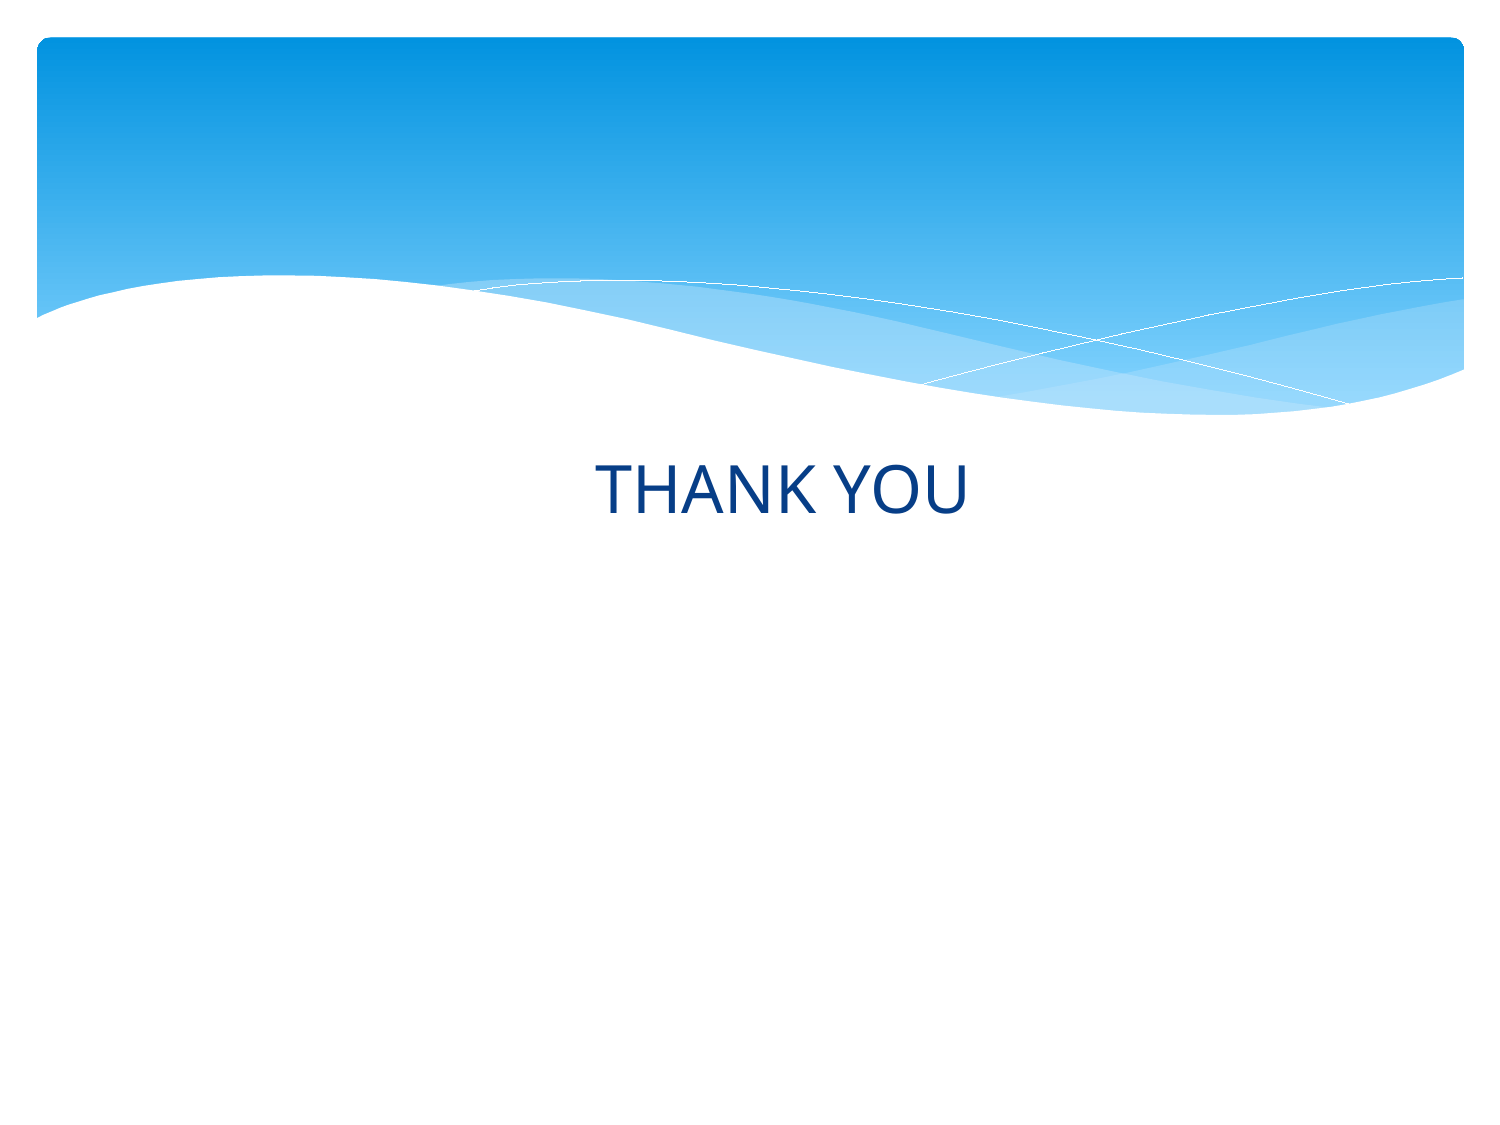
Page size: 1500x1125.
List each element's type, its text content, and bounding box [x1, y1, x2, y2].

list THANK YOU [143, 438, 1359, 1005]
